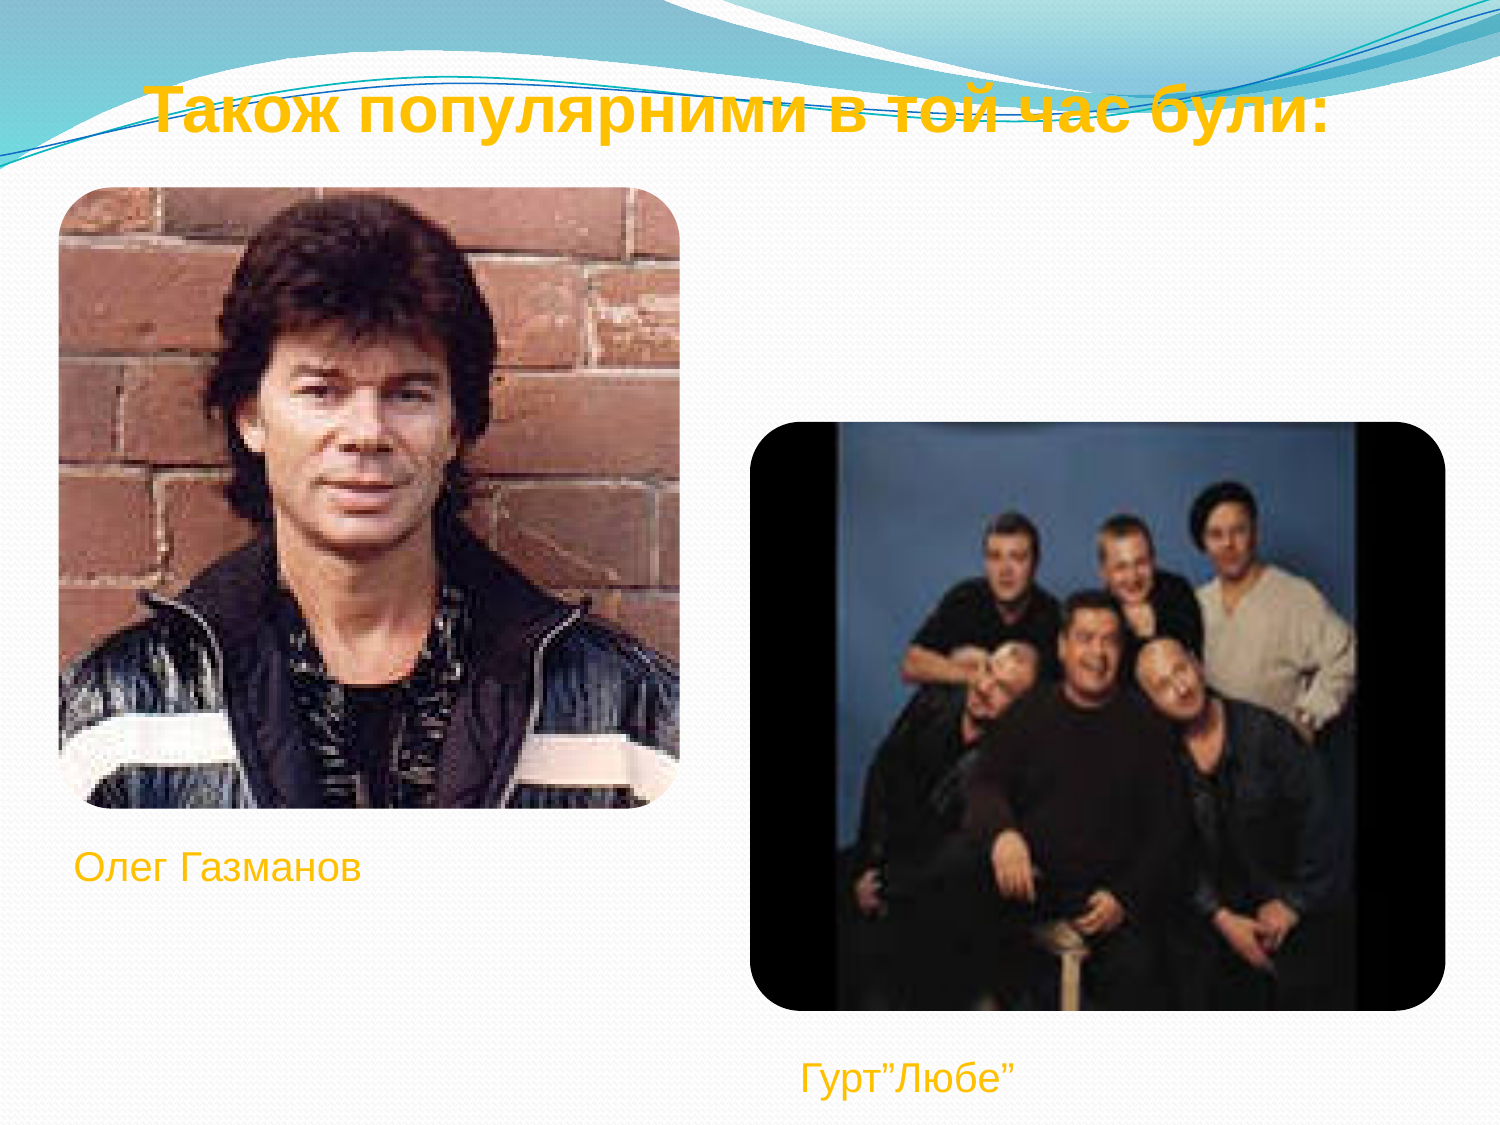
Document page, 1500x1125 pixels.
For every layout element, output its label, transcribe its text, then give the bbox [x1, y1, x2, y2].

picture [58, 187, 680, 809]
text_box Олег Газманов [58, 832, 575, 897]
text_box Також популярними в той час були: [128, 58, 1372, 154]
picture [749, 421, 1446, 1012]
text_box Гурт”Любе” [785, 1042, 1313, 1108]
